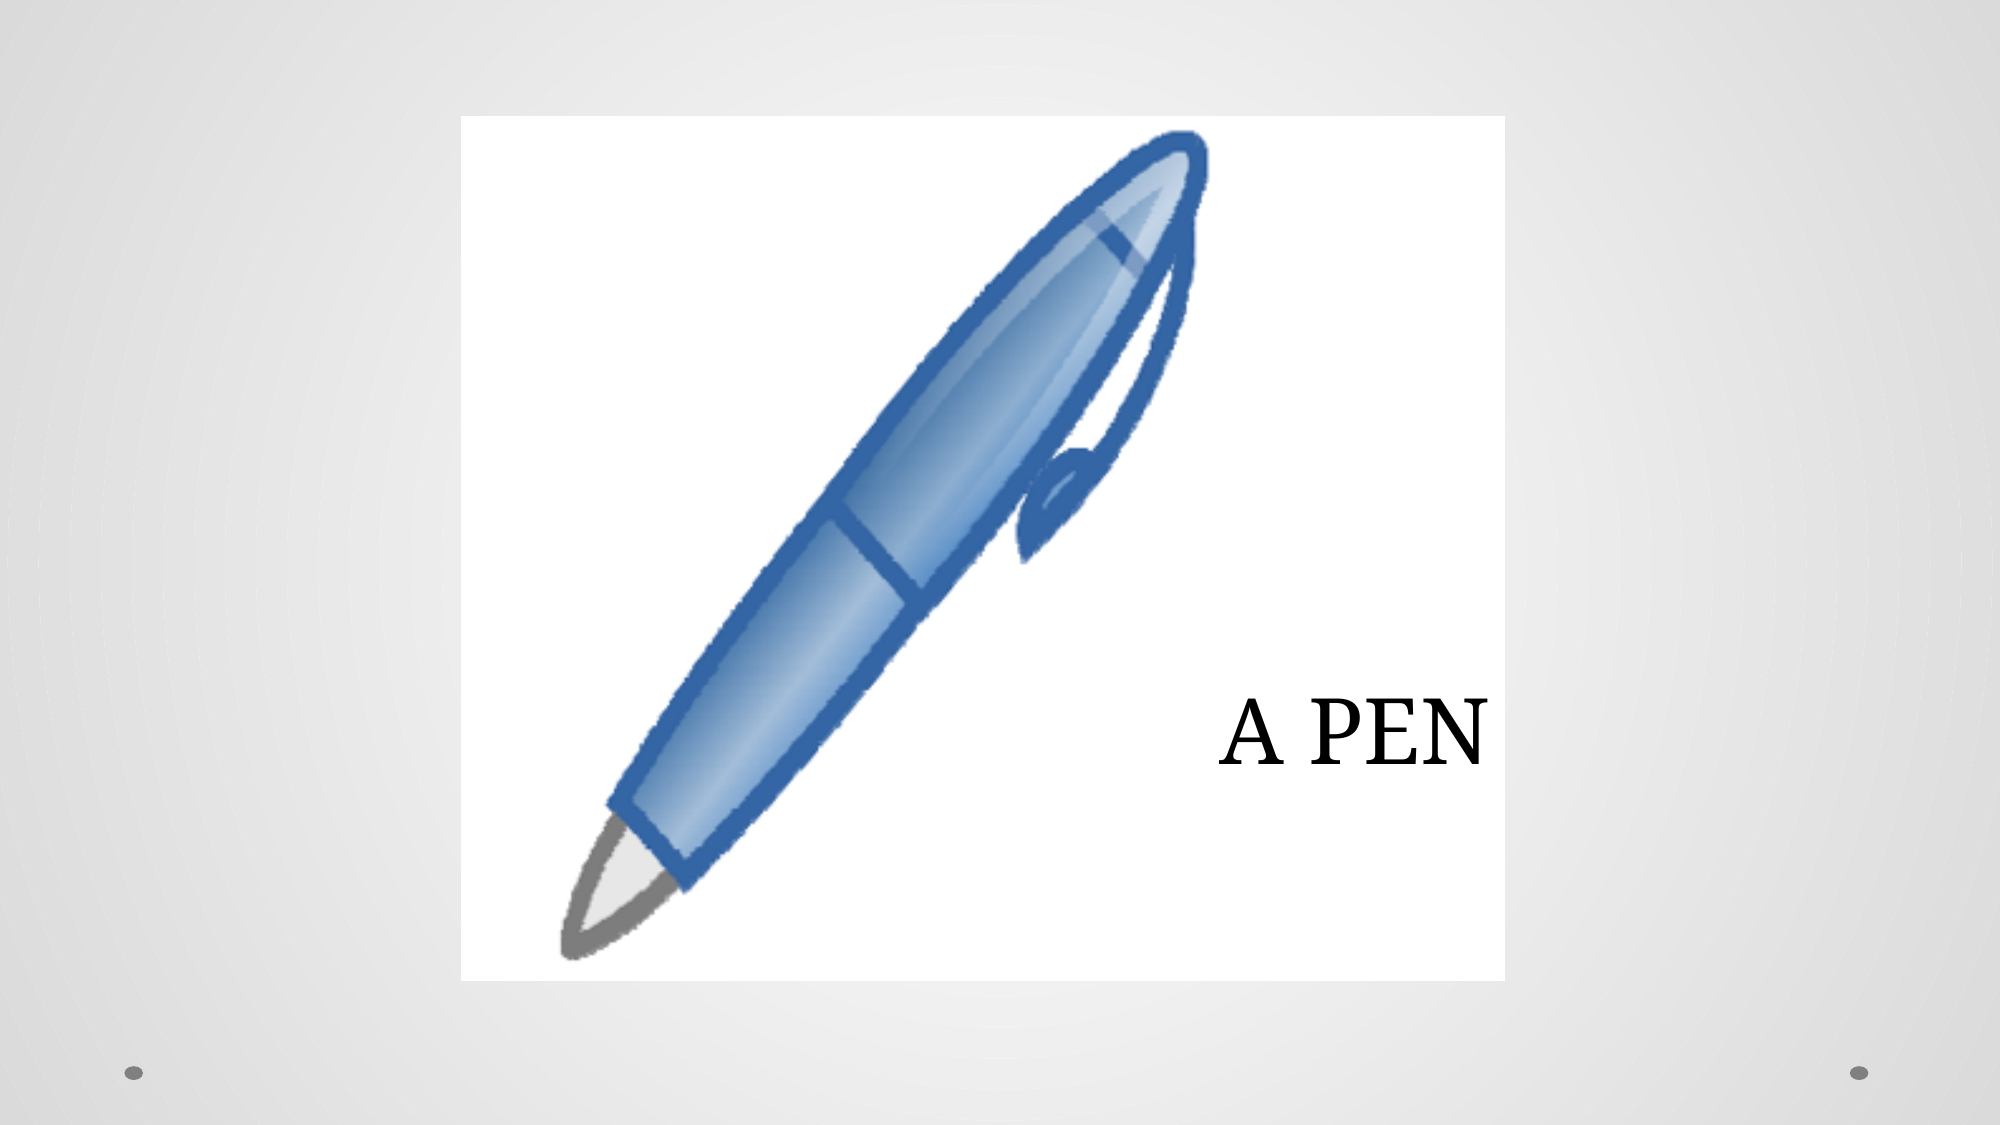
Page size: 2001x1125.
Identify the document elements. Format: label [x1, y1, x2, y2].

picture [461, 116, 1505, 981]
